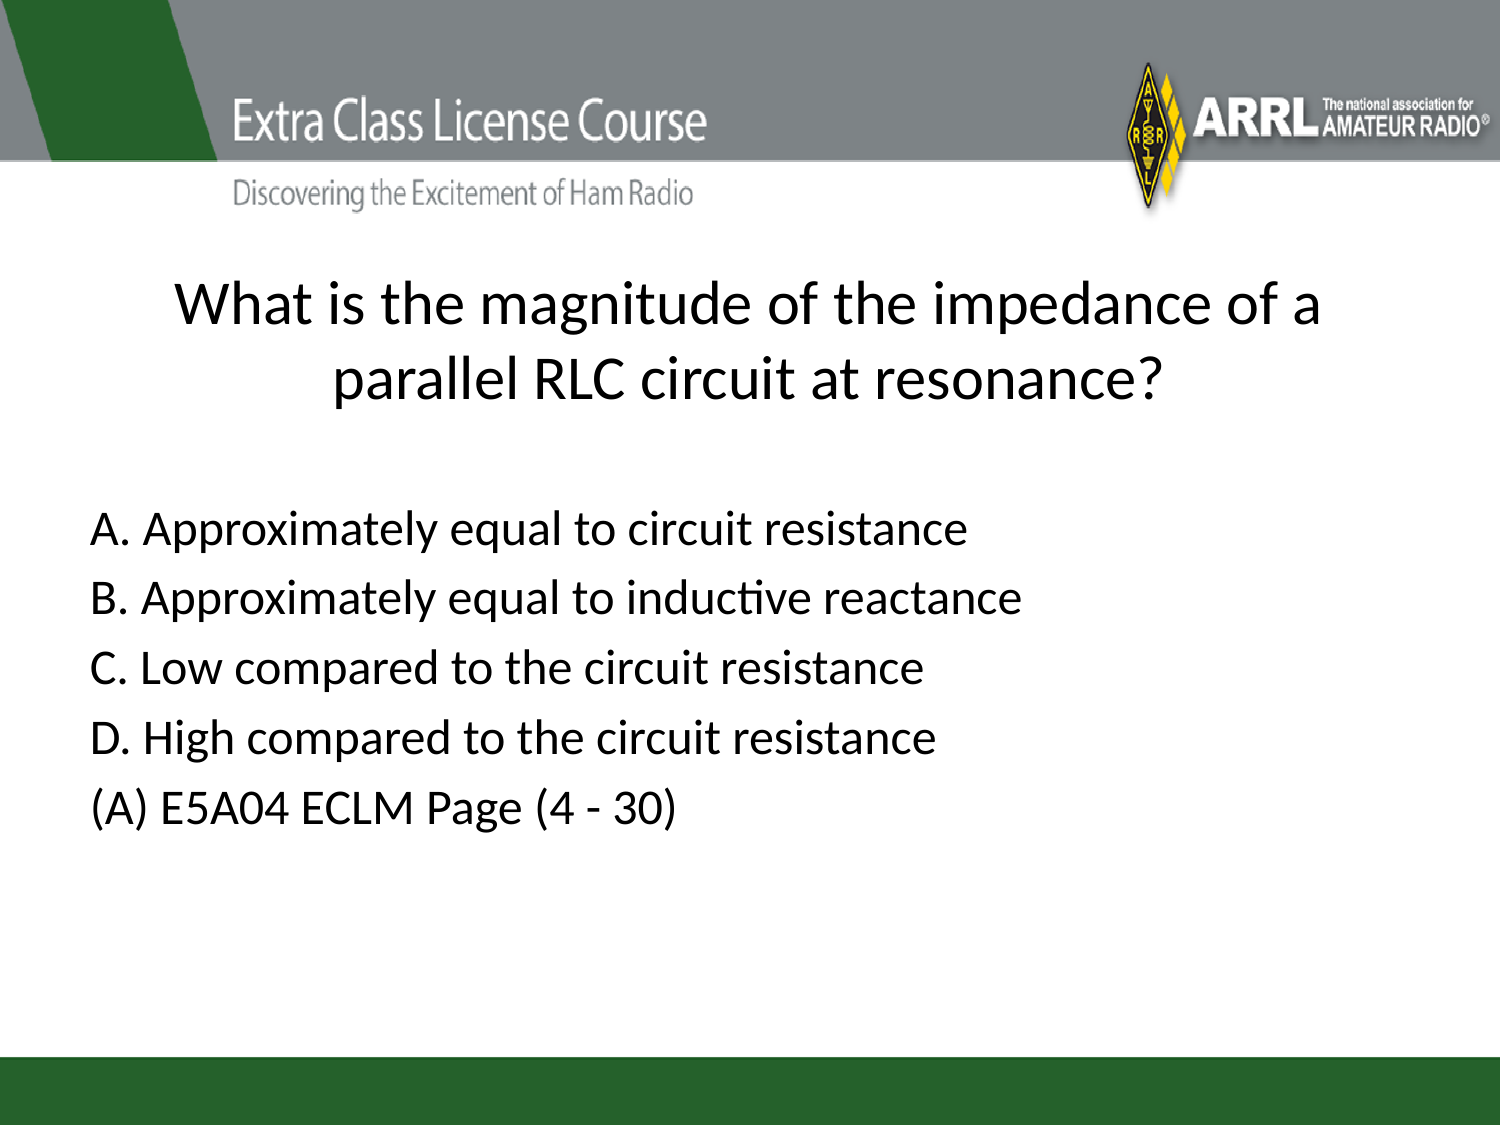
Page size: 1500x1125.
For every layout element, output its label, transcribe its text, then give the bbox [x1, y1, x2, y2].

picture [0, 0, 1500, 1125]
list A. Approximately equal to circuit resistance B. Approximately equal to inductive reactance C. Low compared to the circuit resistance D. High compared to the circuit resistance (A) E5A04 ECLM Page (4 - 30) [75, 487, 1425, 1005]
title What is the magnitude of the impedance of a parallel RLC circuit at resonance? [75, 254, 1425, 435]
